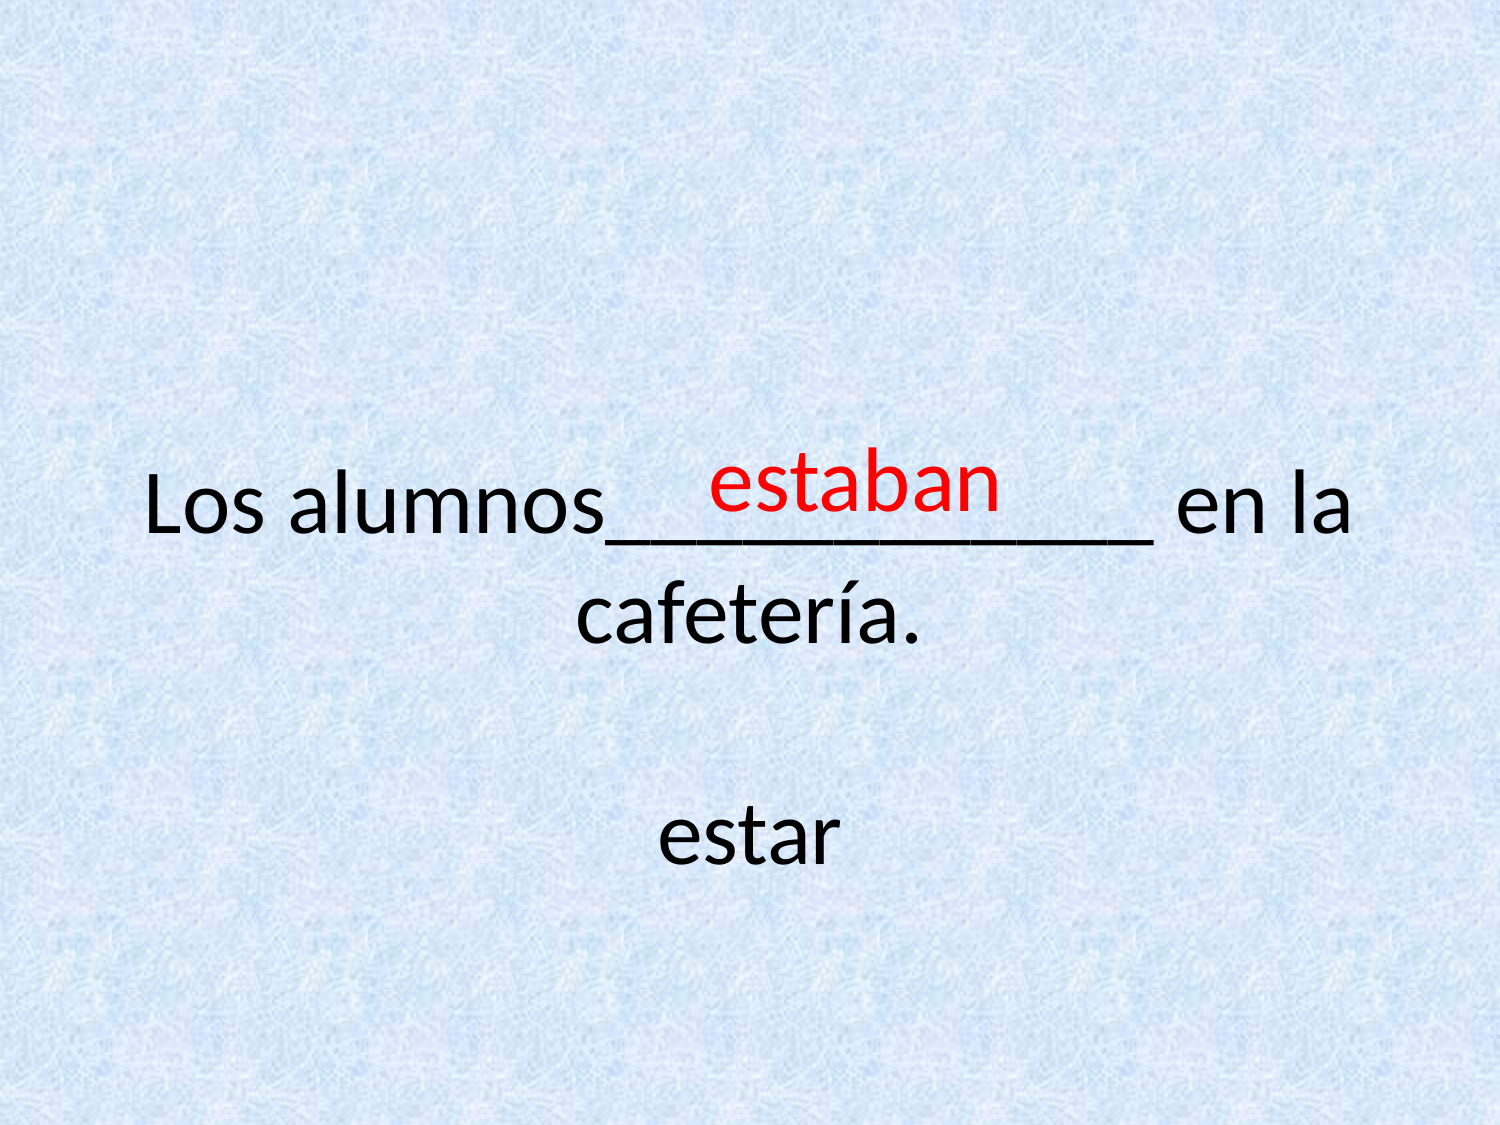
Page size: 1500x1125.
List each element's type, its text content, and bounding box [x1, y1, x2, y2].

subtitle estaban [662, 412, 1051, 551]
title Los alumnos____________ en la cafetería. estar [112, 349, 1388, 976]
picture [0, 0, 1500, 1125]
